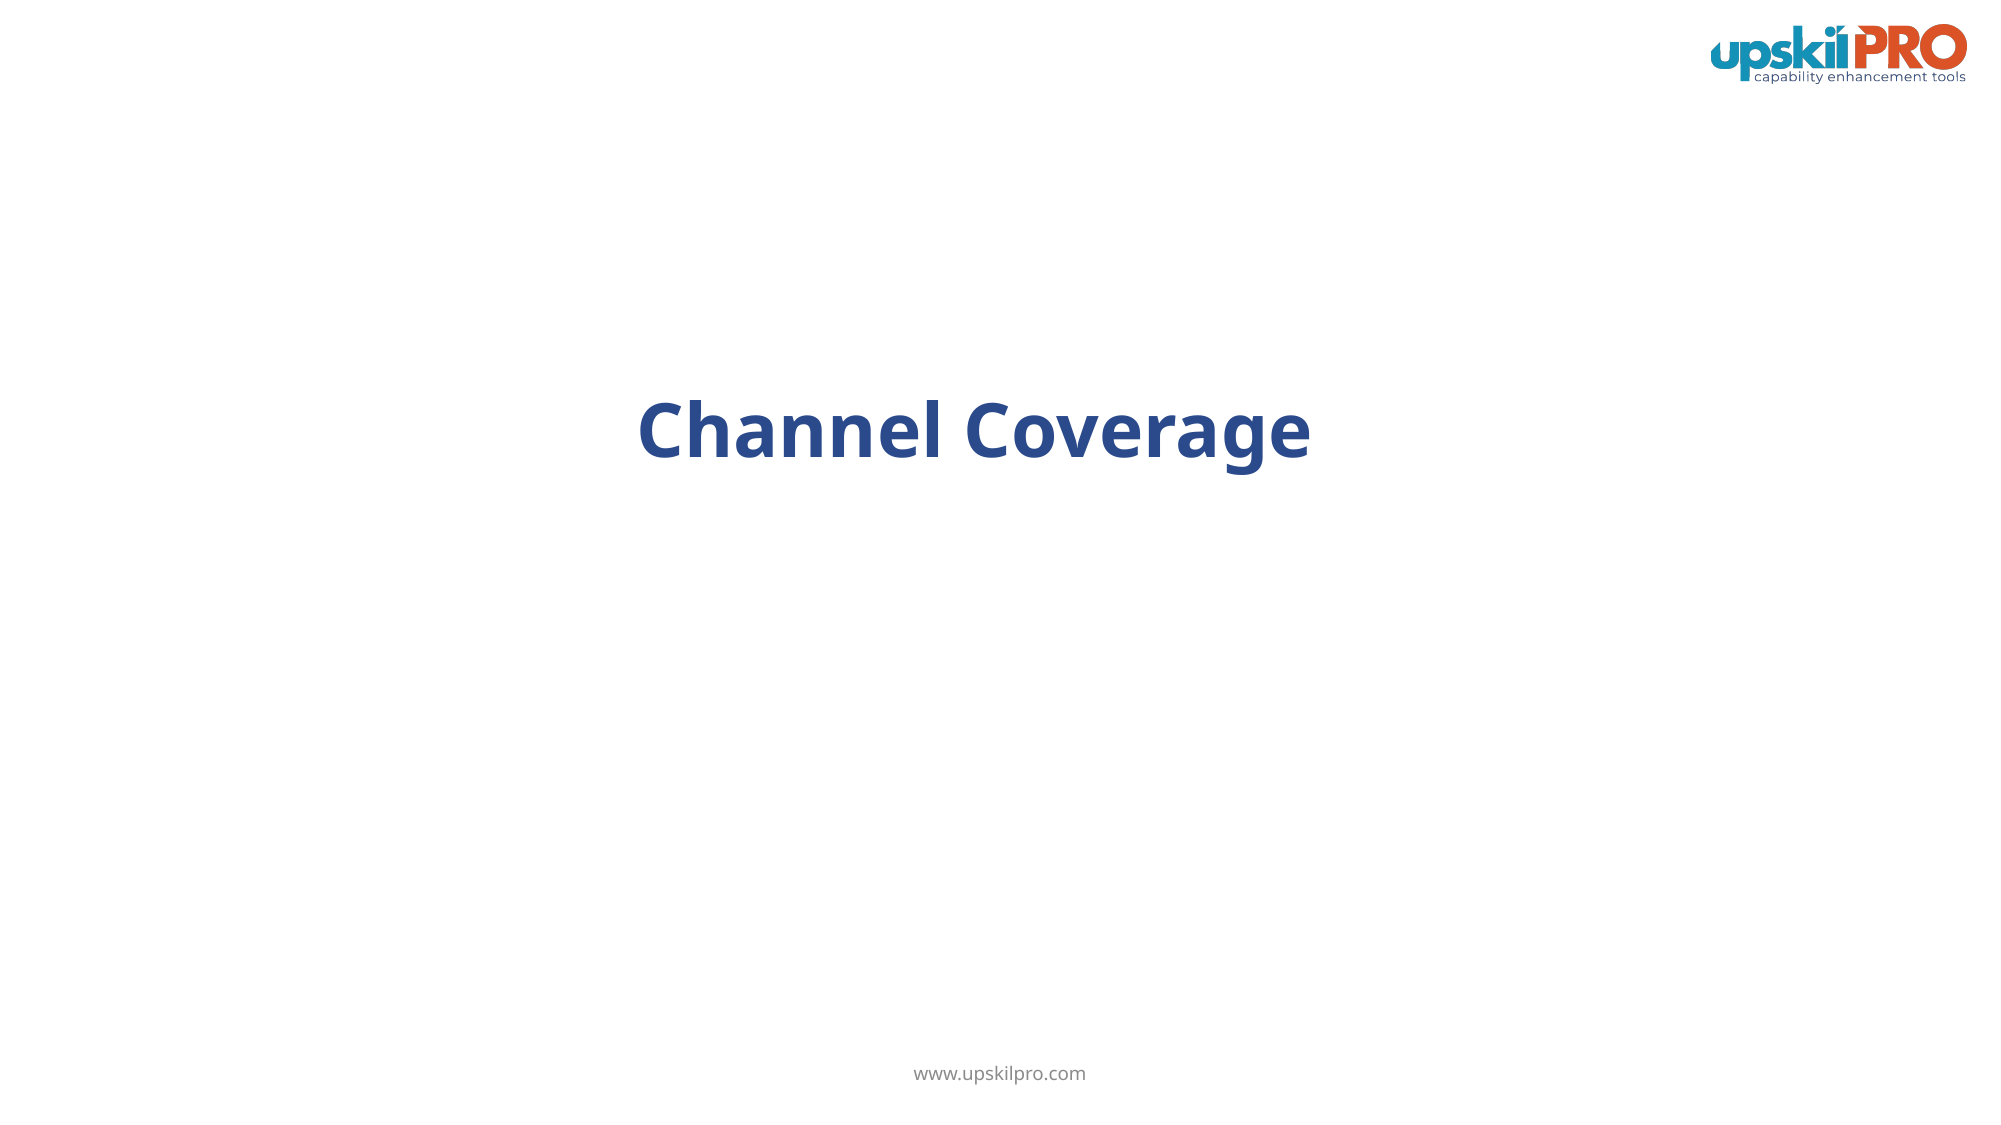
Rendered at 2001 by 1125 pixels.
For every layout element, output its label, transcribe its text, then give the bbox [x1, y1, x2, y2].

picture [1711, 24, 1967, 85]
text_box Channel Coverage [79, 375, 1890, 481]
footer www.upskilpro.com [662, 1042, 1338, 1103]
